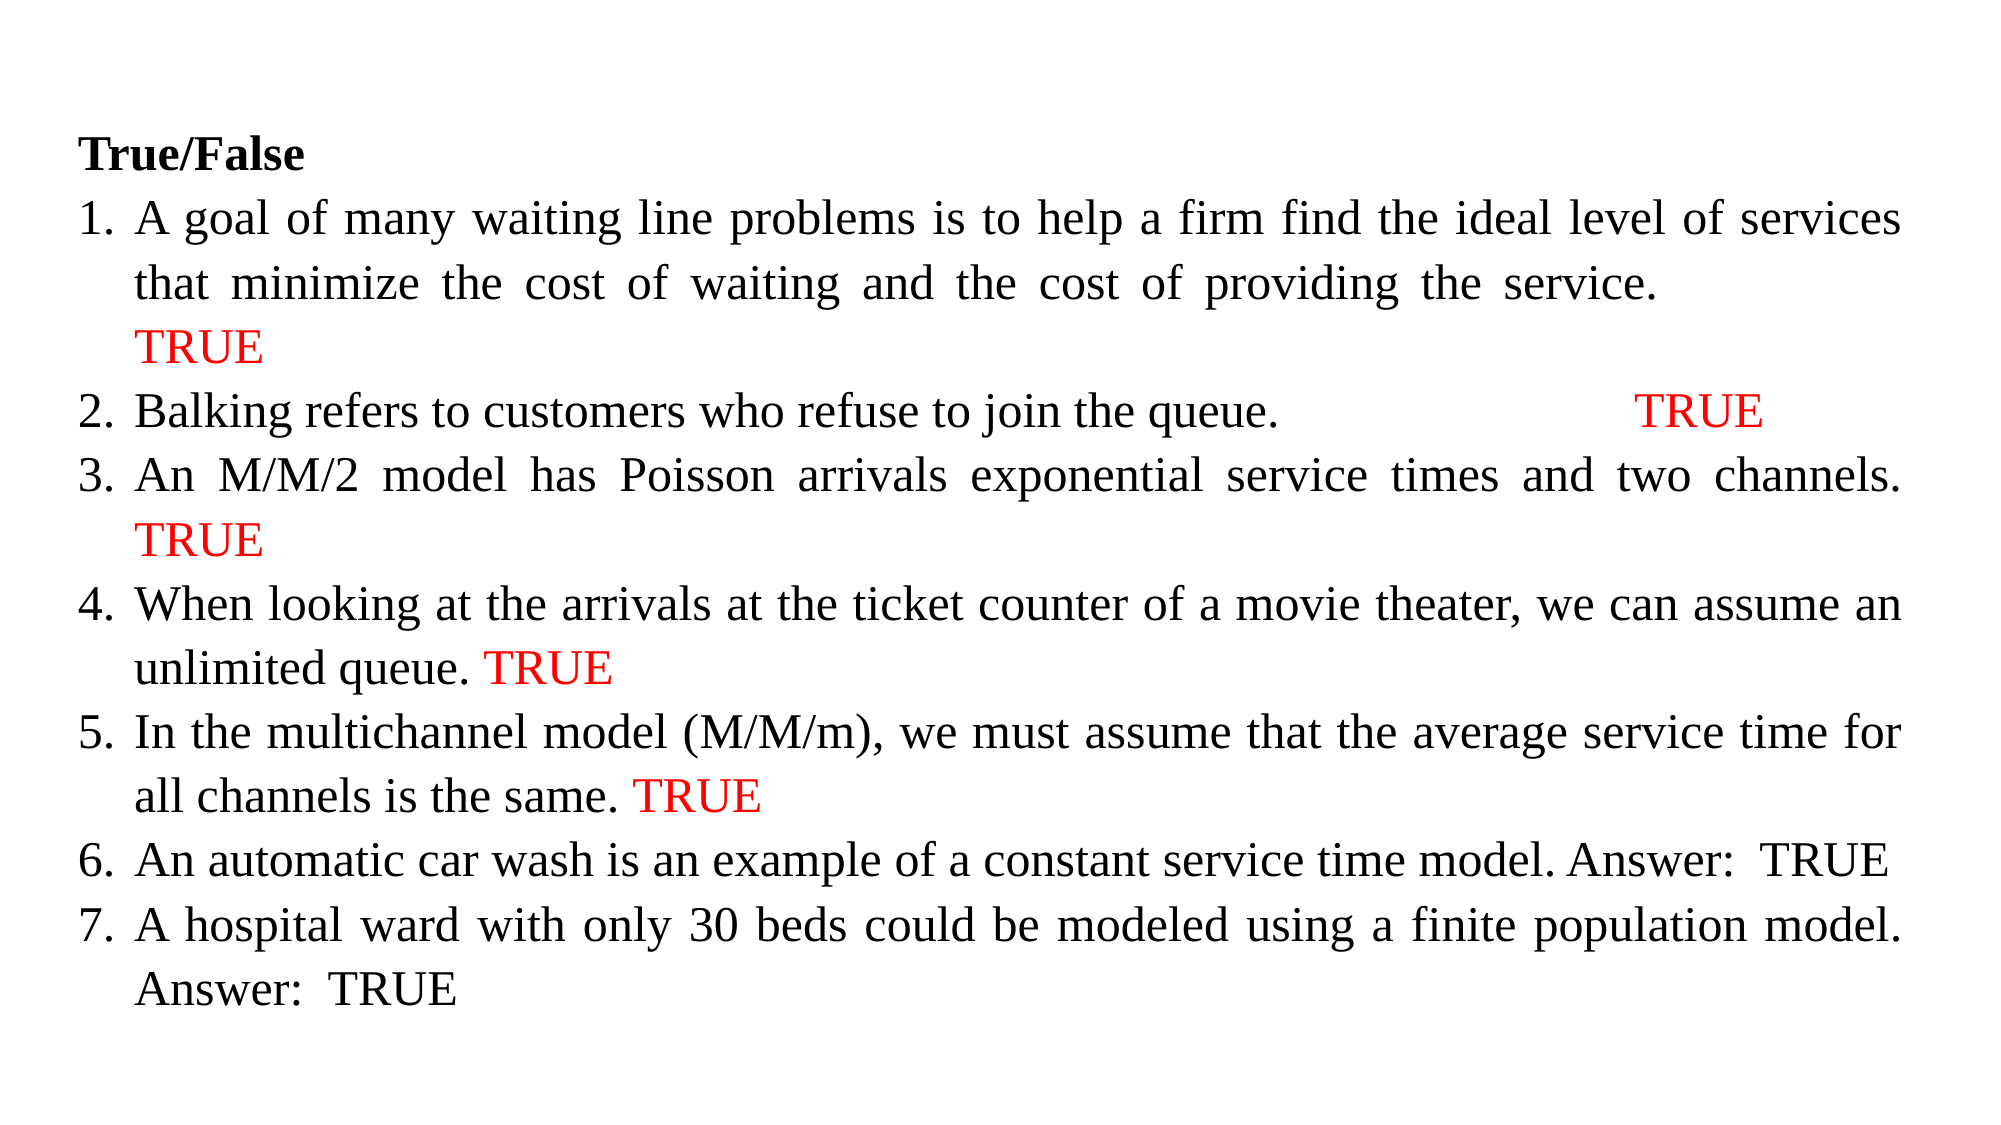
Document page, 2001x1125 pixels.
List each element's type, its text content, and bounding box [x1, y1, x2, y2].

text_box True/False A goal of many waiting line problems is to help a firm find the ideal level of services that minimize the cost of waiting and the cost of providing the service. TRUE Balking refers to customers who refuse to join the queue. TRUE An M/M/2 model has Poisson arrivals exponential service times and two channels. TRUE When looking at the arrivals at the ticket counter of a movie theater, we can assume an unlimited queue. TRUE In the multichannel model (M/M/m), we must assume that the average service time for all channels is the same. TRUE An automatic car wash is an example of a constant service time model. Answer: TRUE A hospital ward with only 30 beds could be modeled using a finite population model. Answer: TRUE [63, 109, 1919, 1023]
